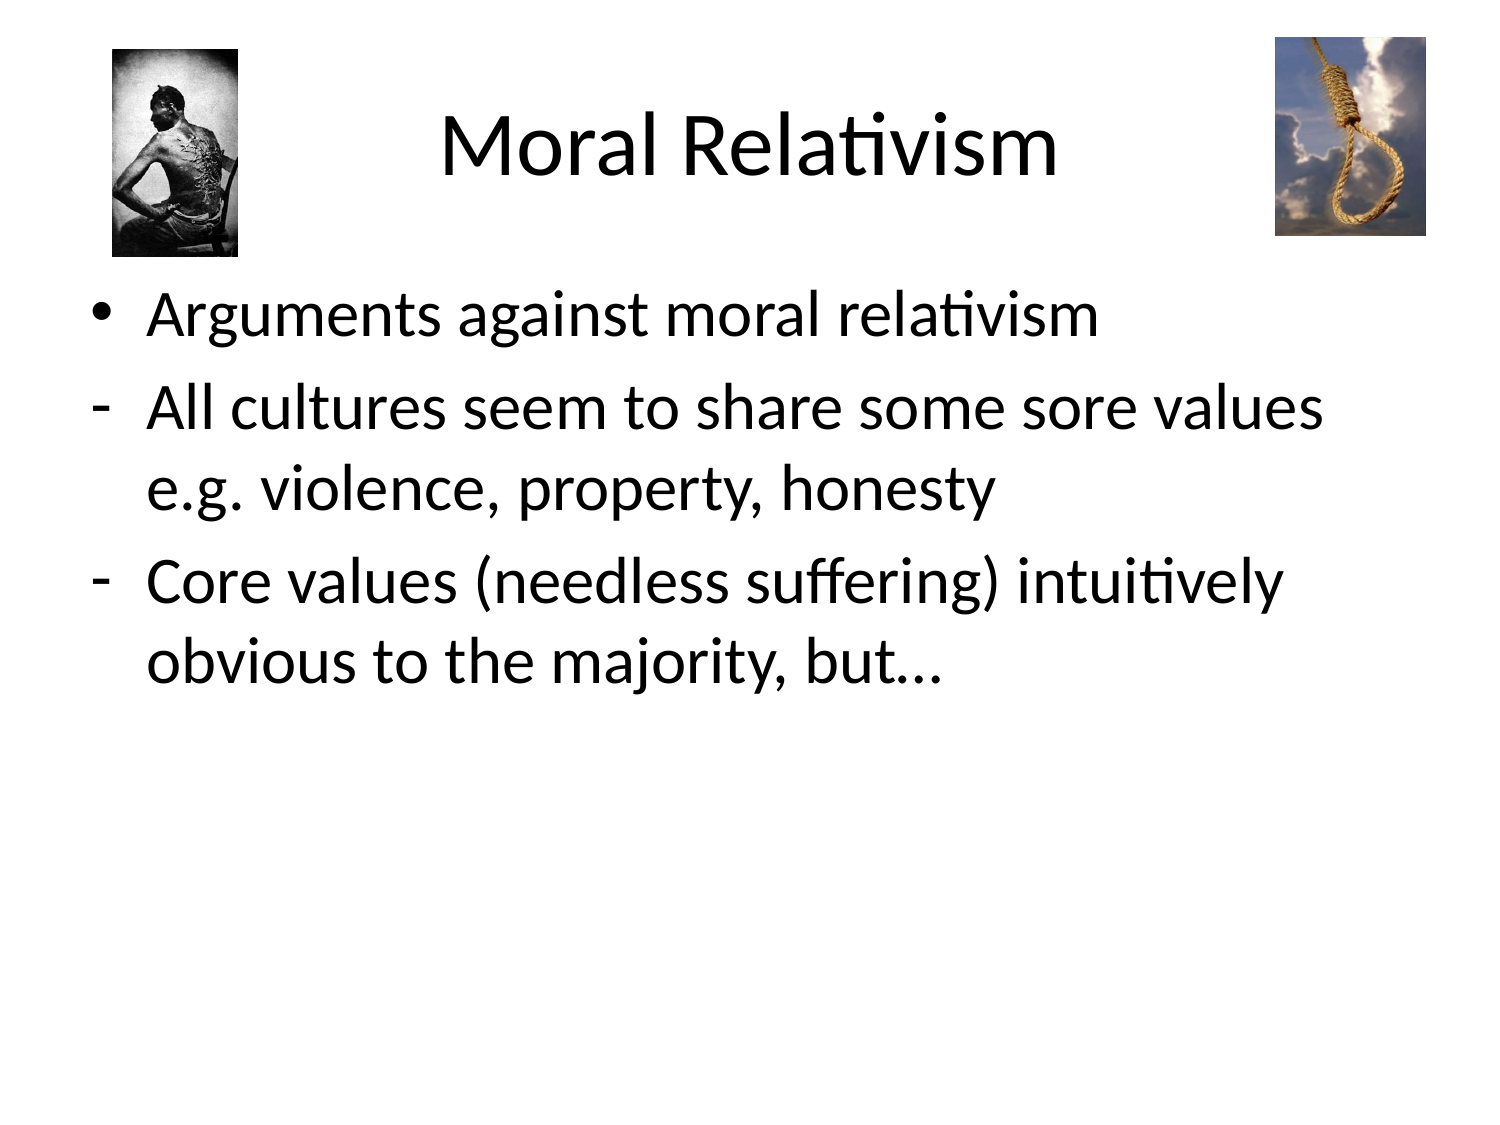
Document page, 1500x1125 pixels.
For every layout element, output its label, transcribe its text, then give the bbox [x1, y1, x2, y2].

picture [1274, 37, 1426, 237]
title Moral Relativism [75, 45, 1269, 233]
picture [112, 49, 238, 257]
list Arguments against moral relativism All cultures seem to share some sore values e.g. violence, property, honesty Core values (needless suffering) intuitively obvious to the majority, but… [75, 262, 1425, 1005]
